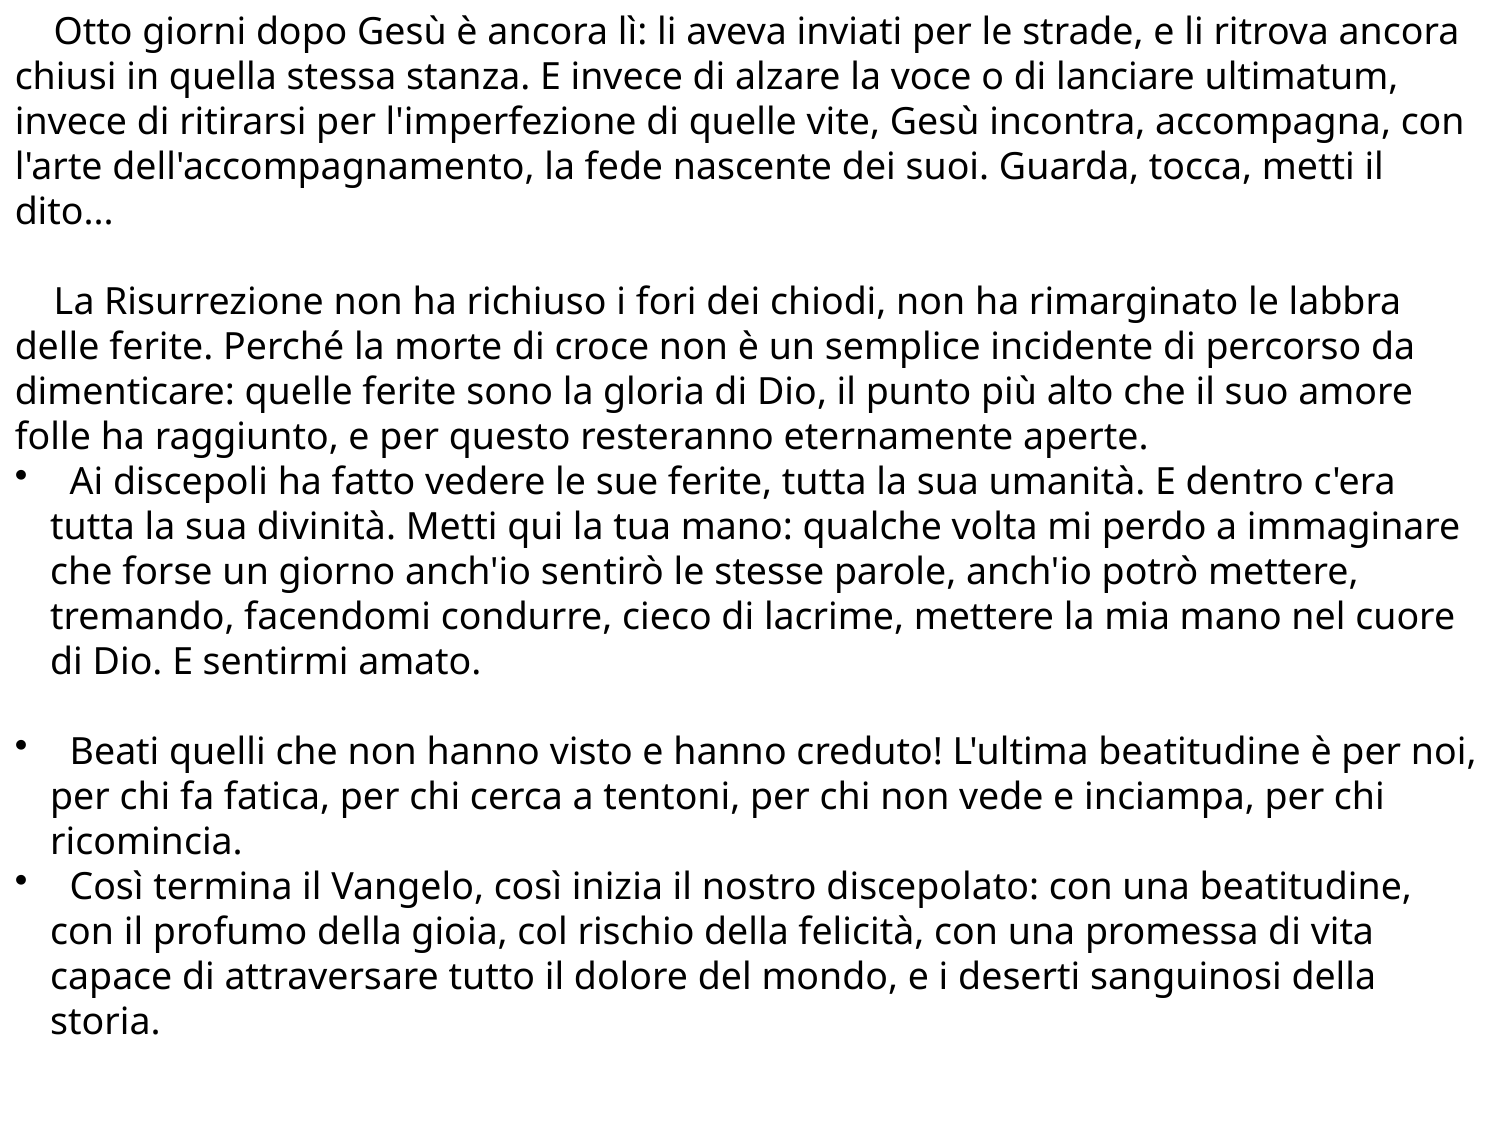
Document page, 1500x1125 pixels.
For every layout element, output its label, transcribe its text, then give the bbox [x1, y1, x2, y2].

text_box Otto giorni dopo Gesù è ancora lì: li aveva inviati per le strade, e li ritrova ancora chiusi in quella stessa stanza. E invece di alzare la voce o di lanciare ultimatum, invece di ritirarsi per l'imperfezione di quelle vite, Gesù incontra, accompagna, con l'arte dell'accompagnamento, la fede nascente dei suoi. Guarda, tocca, metti il dito... La Risurrezione non ha richiuso i fori dei chiodi, non ha rimarginato le labbra delle ferite. Perché la morte di croce non è un semplice incidente di percorso da dimenticare: quelle ferite sono la gloria di Dio, il punto più alto che il suo amore folle ha raggiunto, e per questo resteranno eternamente aperte. Ai discepoli ha fatto vedere le sue ferite, tutta la sua umanità. E dentro c'era tutta la sua divinità. Metti qui la tua mano: qualche volta mi perdo a immaginare che forse un giorno anch'io sentirò le stesse parole, anch'io potrò mettere, tremando, facendomi condurre, cieco di lacrime, mettere la mia mano nel cuore di Dio. E sentirmi amato. Beati quelli che non hanno visto e hanno creduto! L'ultima beatitudine è per noi, per chi fa fatica, per chi cerca a tentoni, per chi non vede e inciampa, per chi ricomincia. Così termina il Vangelo, così inizia il nostro discepolato: con una beatitudine, con il profumo della gioia, col rischio della felicità, con una promessa di vita capace di attraversare tutto il dolore del mondo, e i deserti sanguinosi della storia. [0, 0, 1500, 1050]
